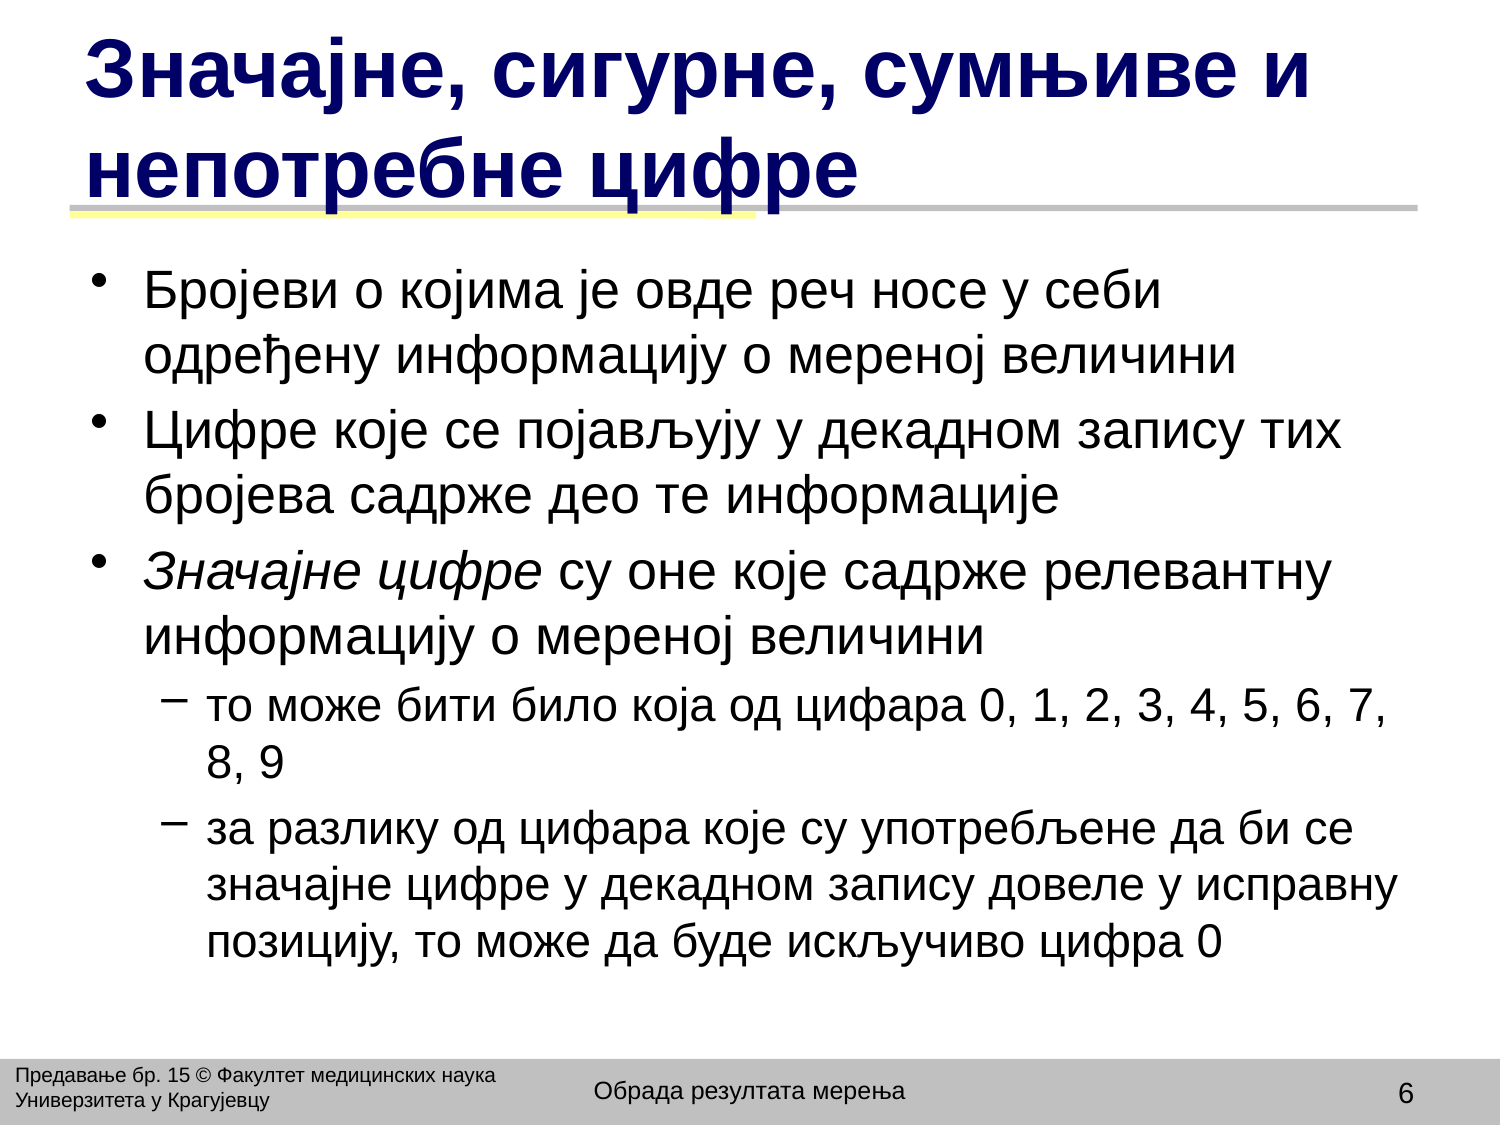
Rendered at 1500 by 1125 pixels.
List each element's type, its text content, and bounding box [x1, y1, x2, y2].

footer Обрада резултата мерења [512, 1066, 988, 1125]
slide_number Предавање бр. 15 © Факултет медицинских наука Универзитета у Крагујевцу [0, 1053, 631, 1108]
slide_number 6 [1079, 1066, 1430, 1125]
title Значајне, сигурне, сумњиве и непотребне цифре [69, 19, 1426, 208]
list Бројеви о којима је овде реч носе у себи одређену информацију о мереној величини Цифре које се појављују у декадном запису тих бројева садрже део те информације Значајне цифре су оне које садрже релевантну информацију о мереној величини то може бити било која од цифара 0, 1, 2, 3, 4, 5, 6, 7, 8, 9 за разлику од цифара које су употребљене да би се значајне цифре у декадном запису довеле у исправну позицију, то може да буде искључиво цифра 0 [74, 246, 1426, 1023]
